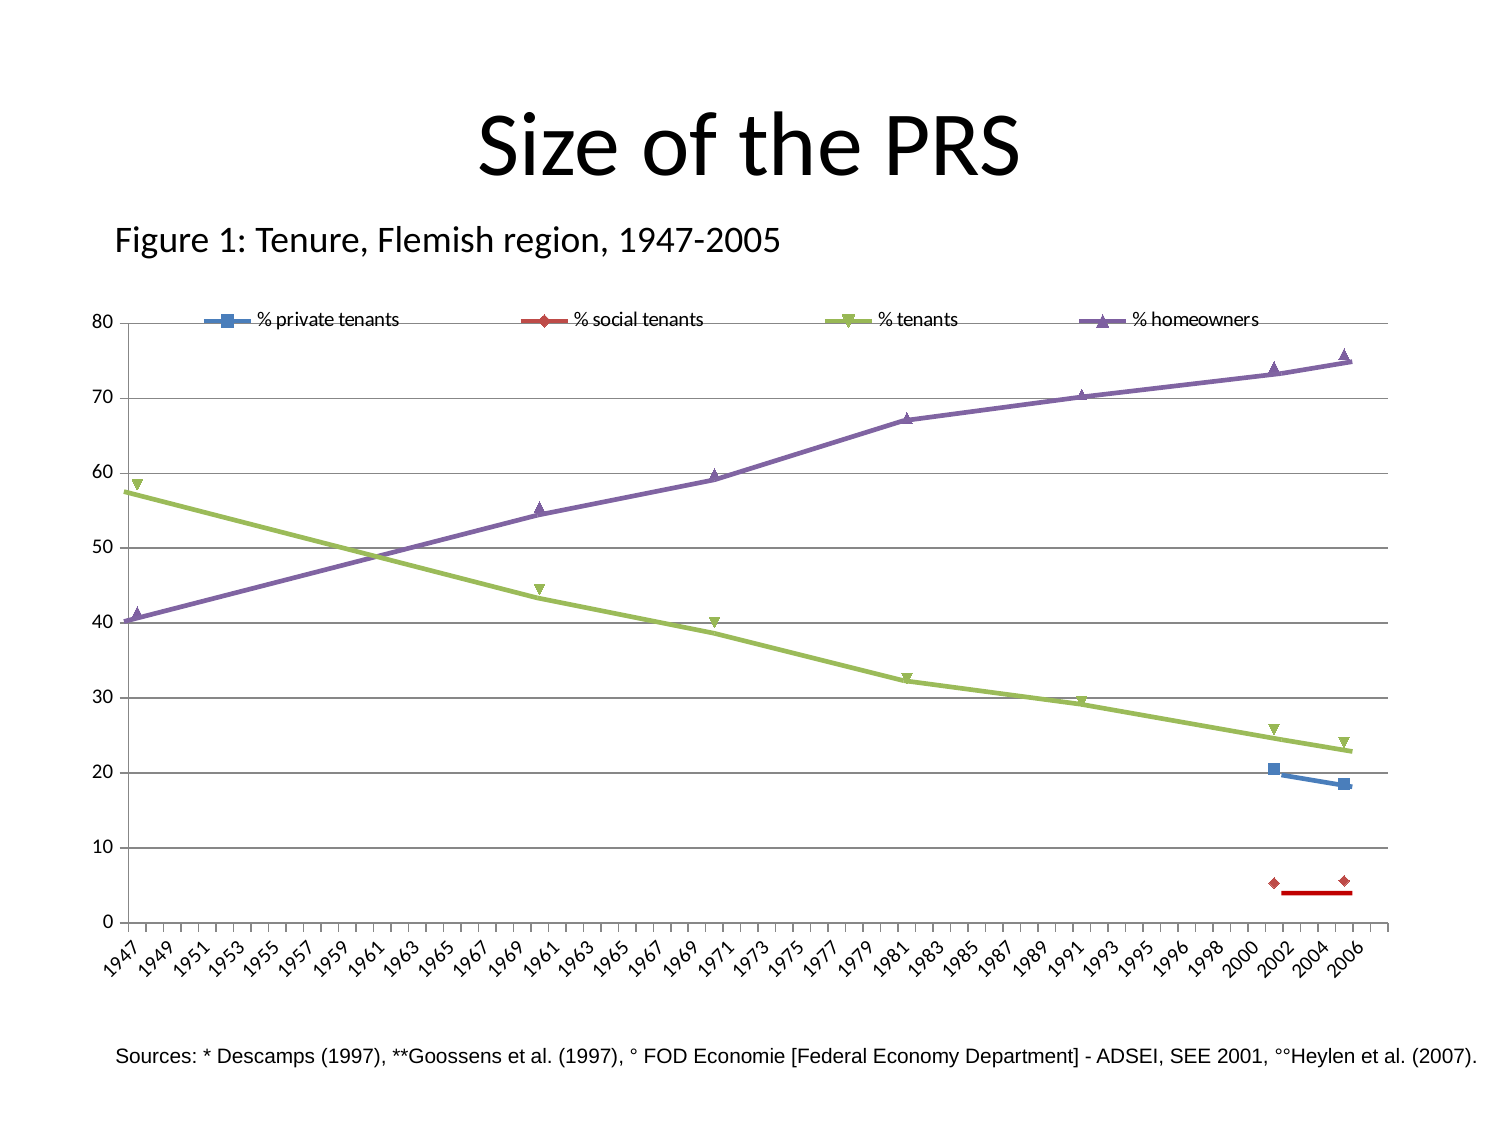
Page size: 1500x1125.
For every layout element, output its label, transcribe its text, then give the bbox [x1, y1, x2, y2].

text_box Figure 1: Tenure, Flemish region, 1947-2005 [100, 208, 1447, 268]
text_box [537, 597, 715, 634]
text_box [123, 491, 538, 599]
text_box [1281, 739, 1353, 752]
title Size of the PRS [75, 45, 1425, 233]
chart [64, 255, 1416, 998]
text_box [903, 680, 1081, 705]
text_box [714, 633, 904, 681]
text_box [1080, 703, 1282, 740]
text_box Sources: * Descamps (1997), **Goossens et al. (1997), ° FOD Economie [Federal Economy Department] - ADSEI, SEE 2001, °°Heylen et al. (2007). [100, 1035, 1500, 1076]
